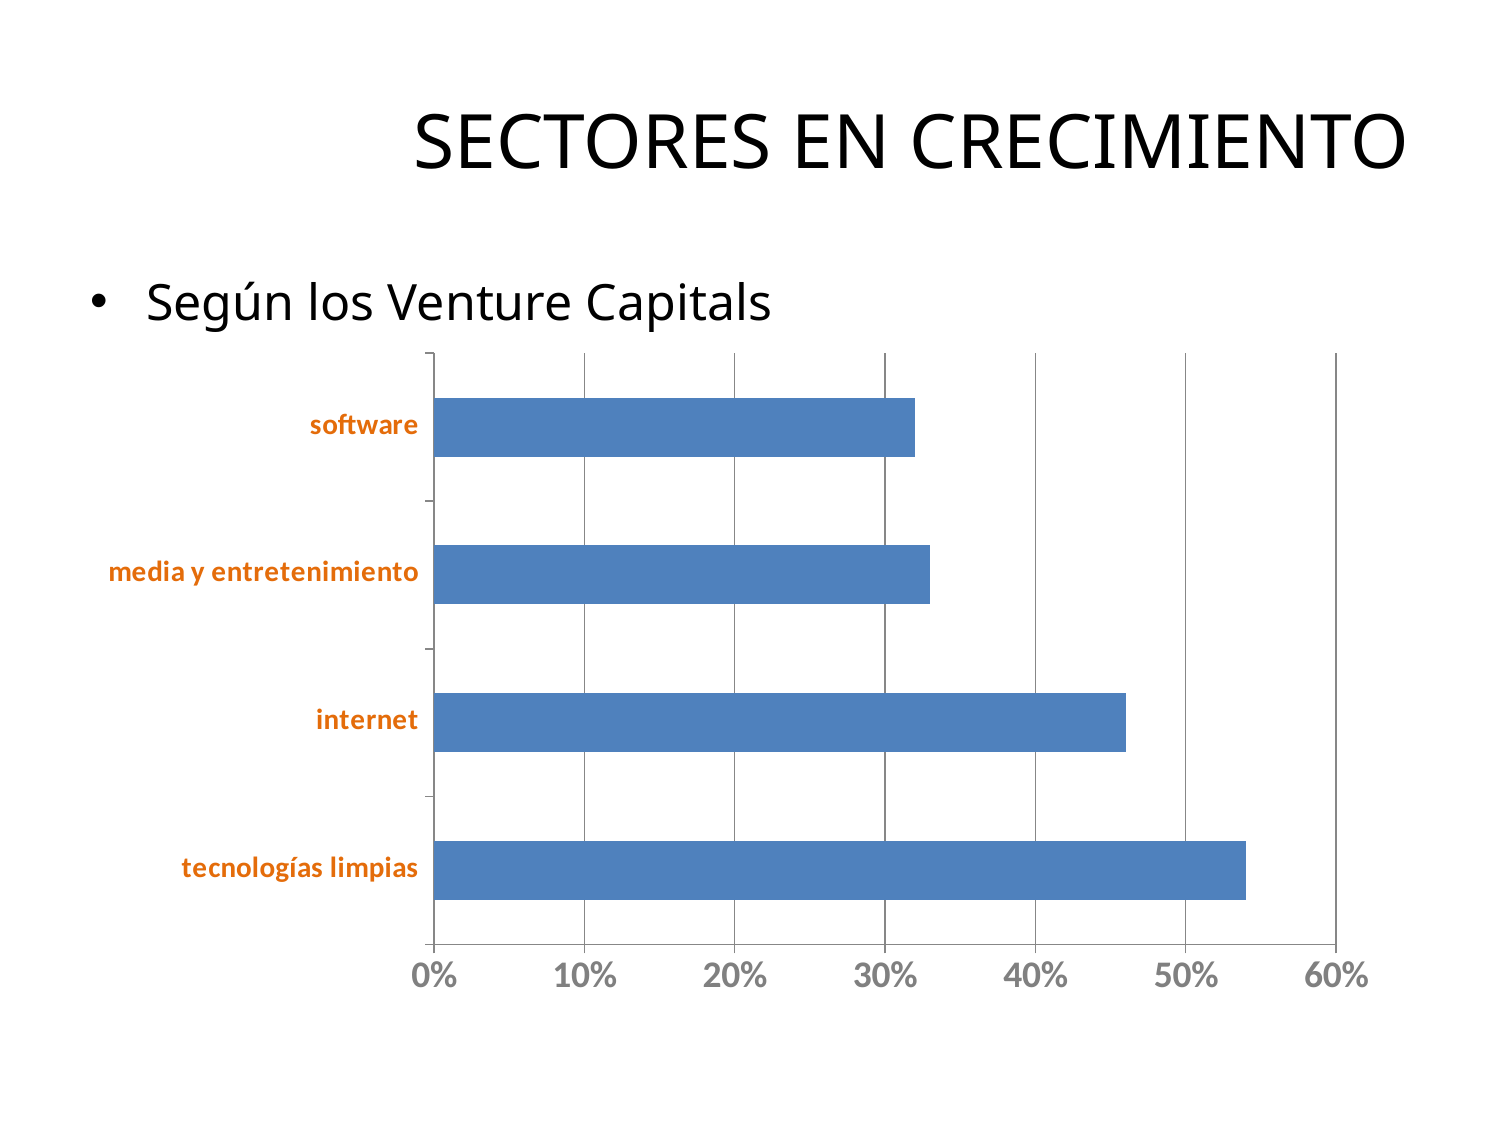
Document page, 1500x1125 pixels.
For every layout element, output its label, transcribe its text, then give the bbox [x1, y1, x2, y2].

title SECTORES EN CRECIMIENTO [75, 45, 1425, 233]
list Según los Venture Capitals [75, 262, 1425, 1005]
chart [81, 339, 1395, 1011]
